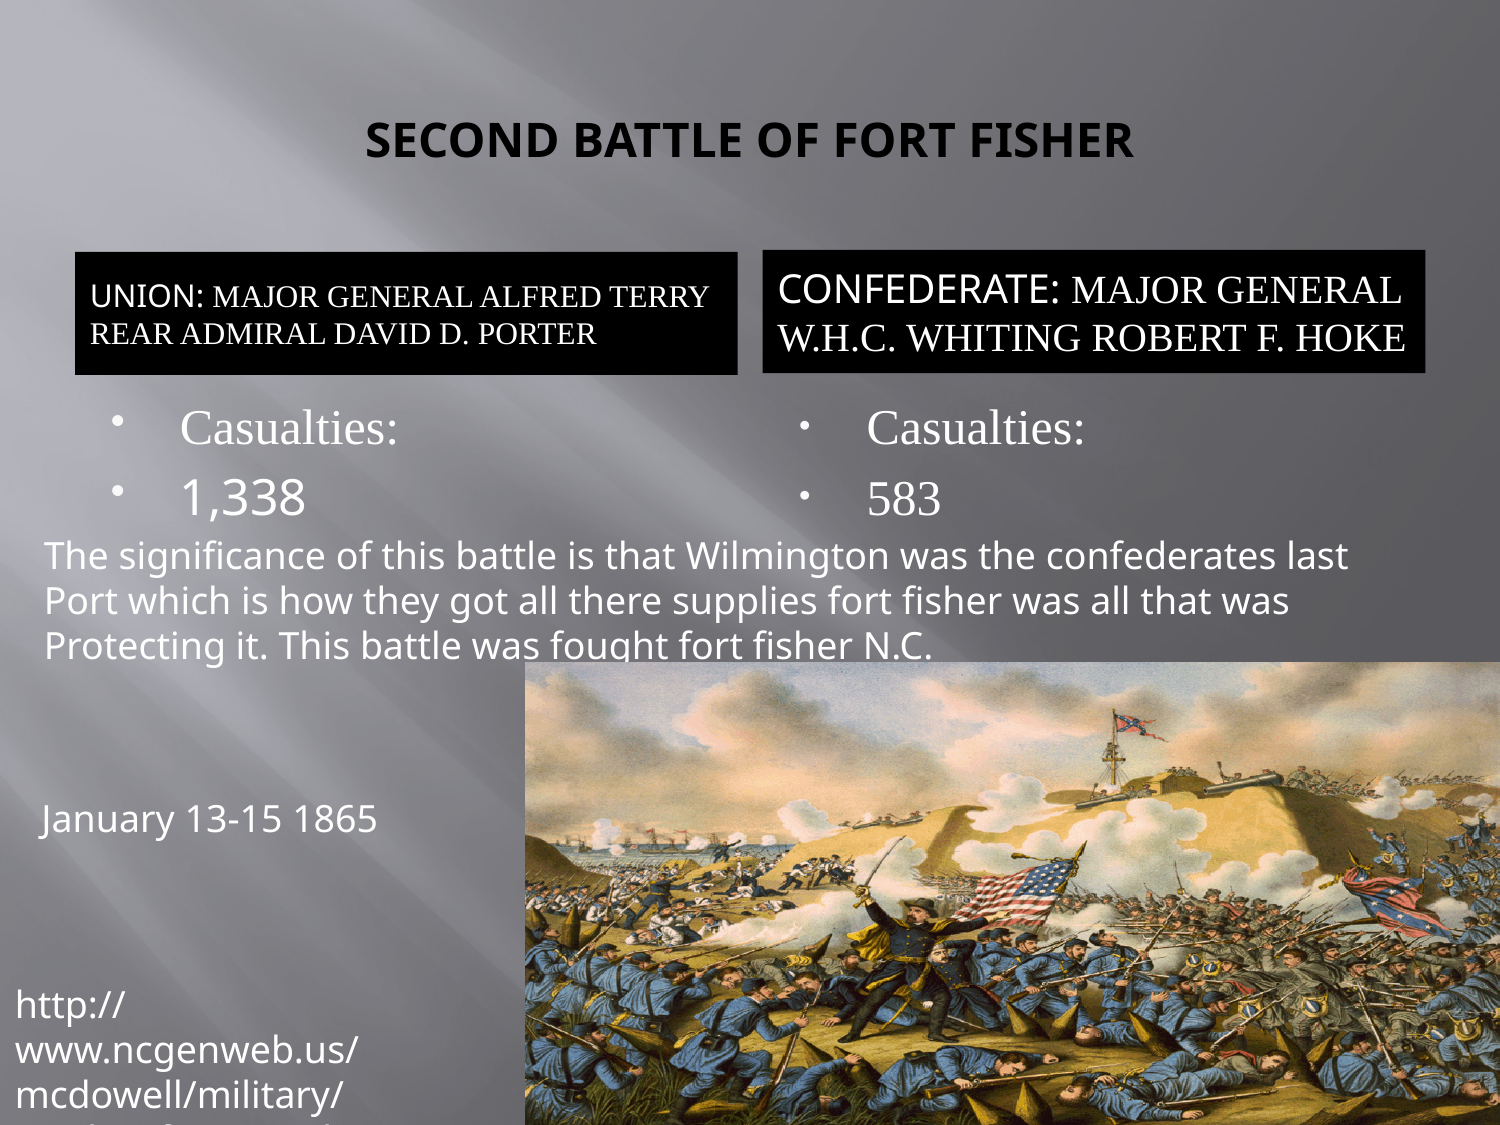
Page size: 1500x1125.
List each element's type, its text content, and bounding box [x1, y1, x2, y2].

list Casualties: 583 [761, 387, 1425, 550]
list UNION: Major General Alfred Terry Rear Admiral David D. Porter [75, 251, 738, 375]
title SECOND BATTLE OF FORT FISHER [75, 44, 1425, 233]
text_box The significance of this battle is that Wilmington was the confederates last Port which is how they got all there supplies fort fisher was all that was Protecting it. This battle was fought fort fisher N.C. [29, 524, 1365, 675]
text_box http://www.ncgenweb.us/mcdowell/military/Battle_of_Fort_Fisher.png [0, 973, 475, 1125]
picture [524, 662, 1500, 1125]
list Casualties: 1,338 [75, 387, 738, 524]
text_box January 13-15 1865 [26, 787, 394, 848]
list CONFEDERATE: Major General W.H.C. Whiting Robert F. Hoke [762, 249, 1426, 374]
